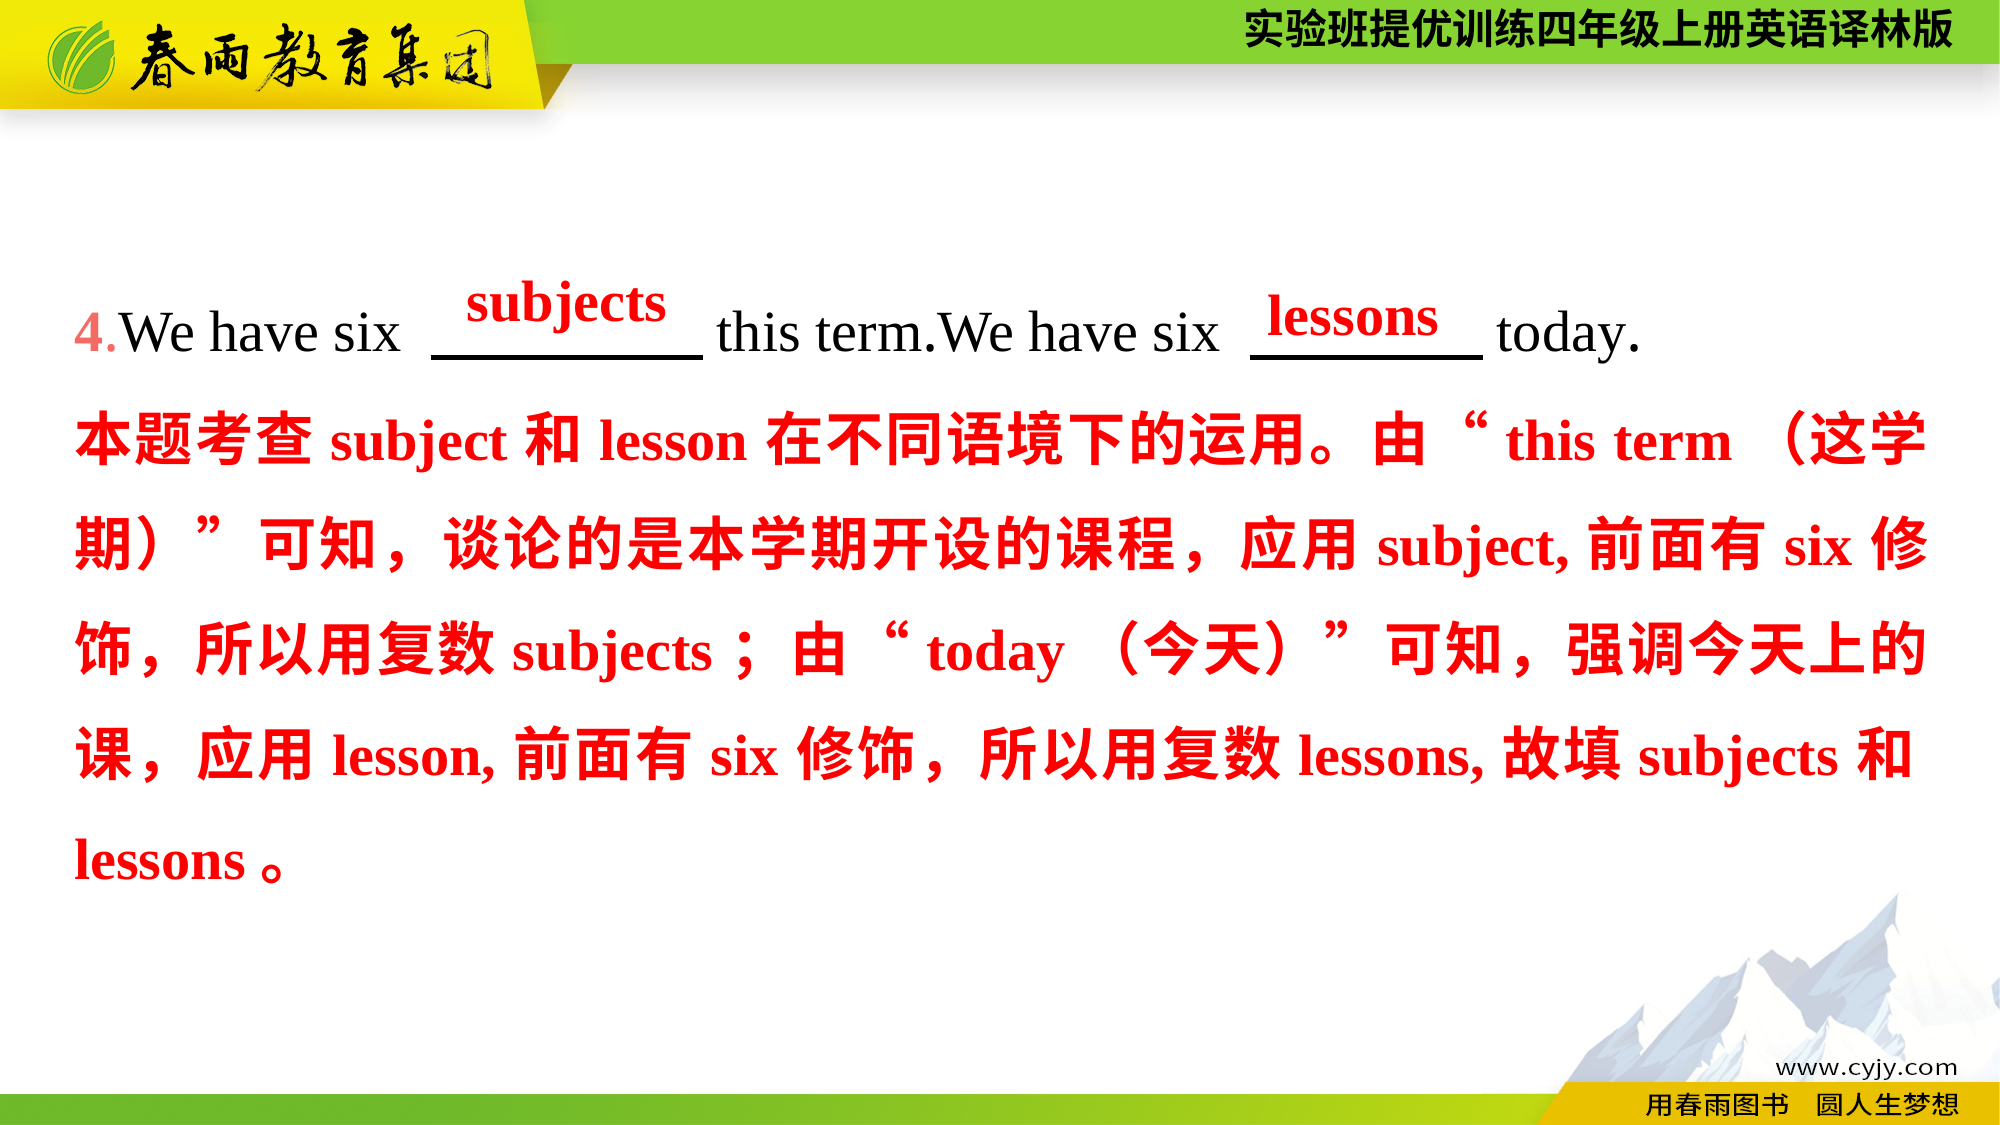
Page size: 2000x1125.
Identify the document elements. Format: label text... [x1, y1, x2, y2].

picture [0, 0, 2000, 1125]
text_box subjects [451, 256, 683, 341]
text_box lessons [1253, 269, 1455, 355]
text_box 本题考查subject和lesson在不同语境下的运用。由“this term（这学期）”可知，谈论的是本学期开设的课程，应用subject,前面有six修饰，所以用复数subjects；由“today（今天）”可知，强调今天上的课，应用lesson,前面有six修饰，所以用复数lessons,故填subjects和lessons。 [59, 359, 1944, 900]
list 4.We have six this term.We have six today. [59, 250, 1944, 359]
